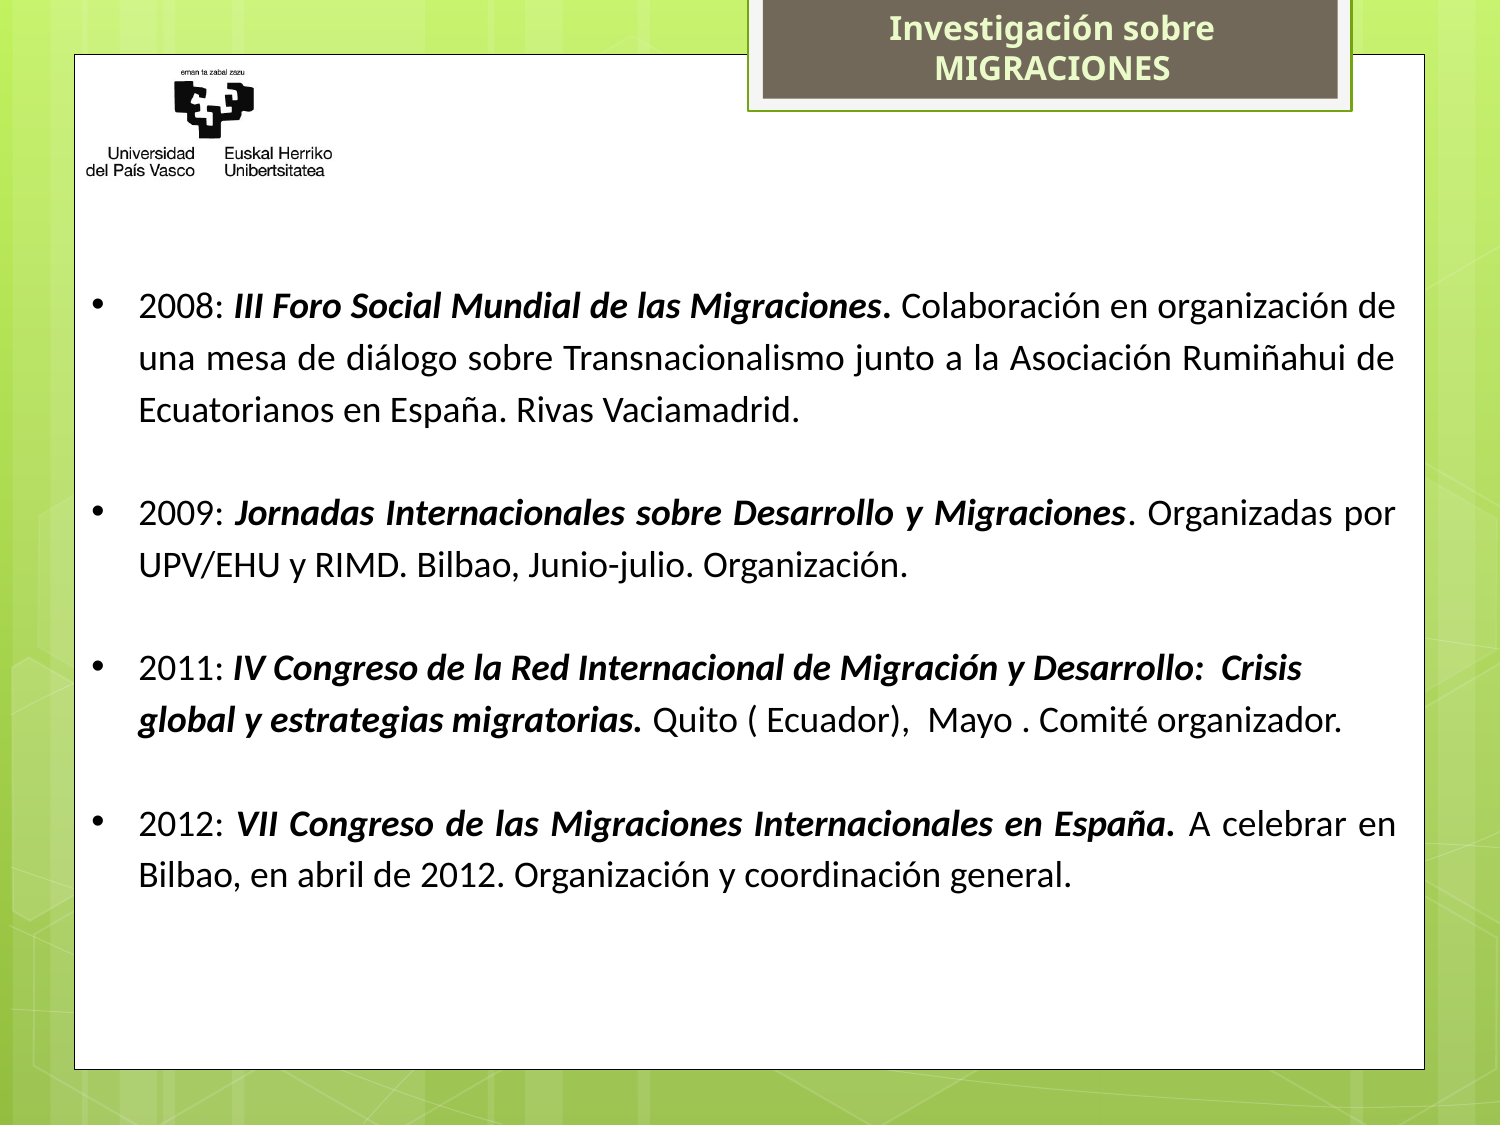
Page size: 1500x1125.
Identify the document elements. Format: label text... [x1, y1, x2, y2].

picture [76, 59, 345, 185]
text_box 2008: III Foro Social Mundial de las Migraciones. Colaboración en organización de una mesa de diálogo sobre Transnacionalismo junto a la Asociación Rumiñahui de Ecuatorianos en España. Rivas Vaciamadrid. 2009: Jornadas Internacionales sobre Desarrollo y Migraciones. Organizadas por UPV/EHU y RIMD. Bilbao, Junio-julio. Organización. 2011: IV Congreso de la Red Internacional de Migración y Desarrollo: Crisis global y estrategias migratorias. Quito ( Ecuador), Mayo . Comité organizador. 2012: VII Congreso de las Migraciones Internacionales en España. A celebrar en Bilbao, en abril de 2012. Organización y coordinación general. [76, 267, 1412, 903]
text_box Investigación sobre MIGRACIONES [786, 0, 1319, 95]
